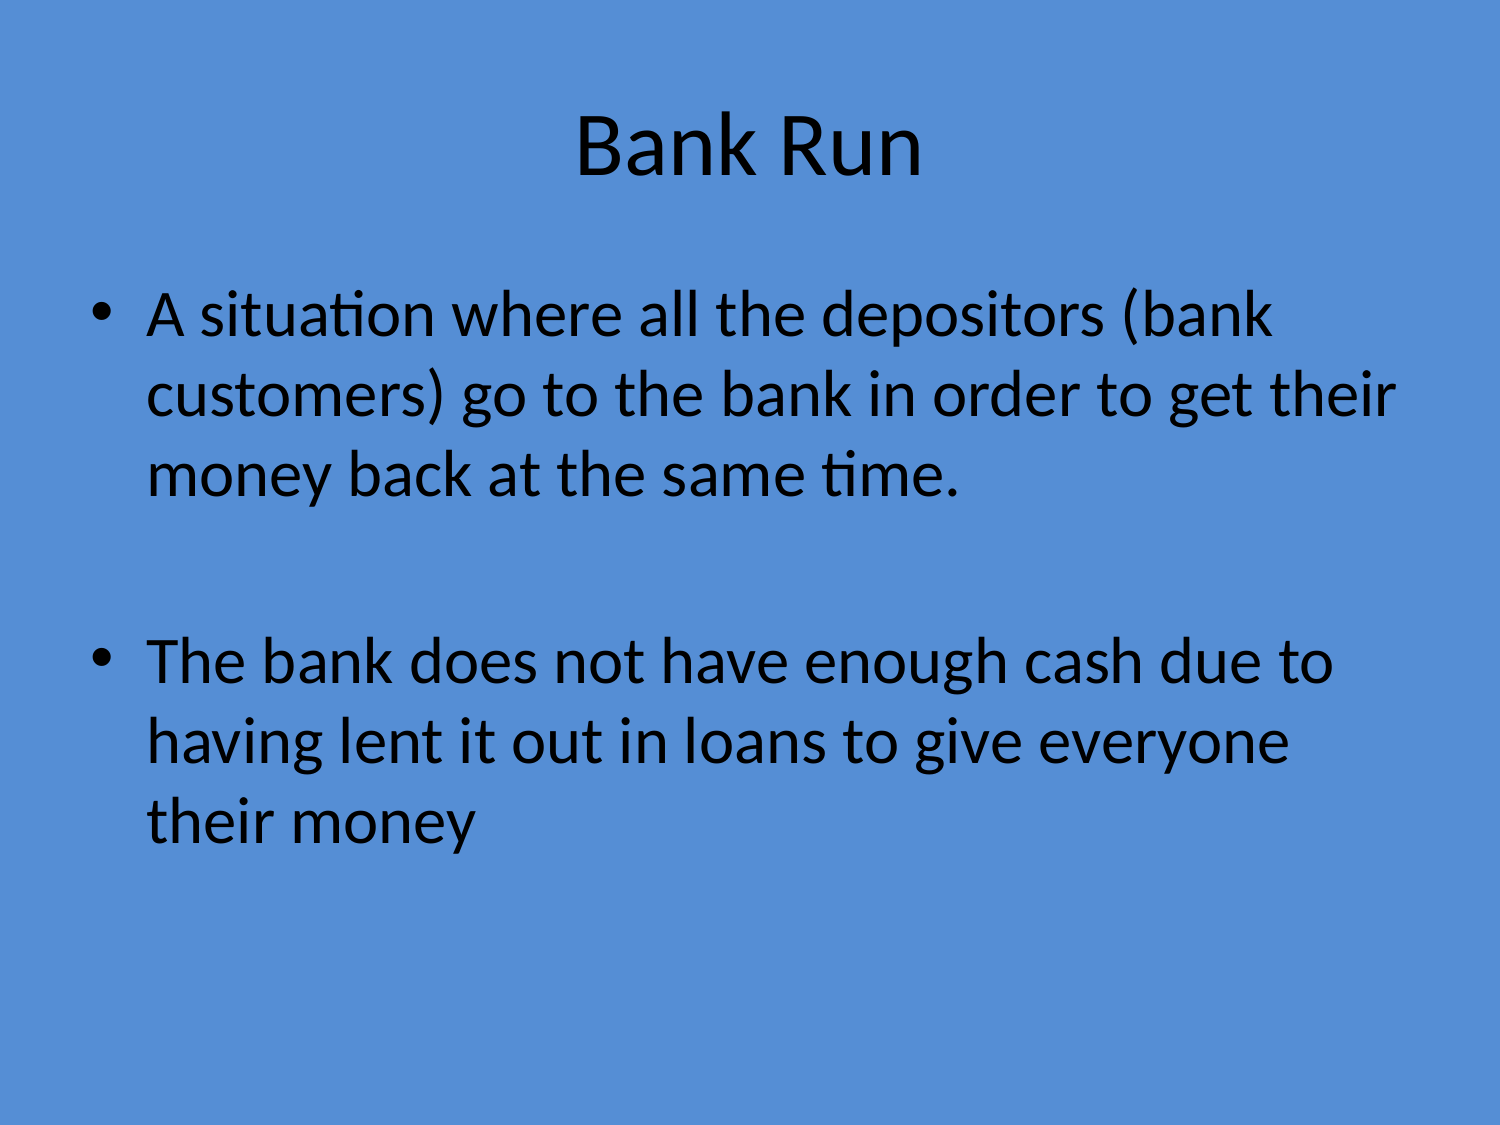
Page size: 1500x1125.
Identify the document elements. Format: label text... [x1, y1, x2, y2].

title Bank Run [75, 45, 1425, 233]
list A situation where all the depositors (bank customers) go to the bank in order to get their money back at the same time. The bank does not have enough cash due to having lent it out in loans to give everyone their money [75, 262, 1425, 1005]
